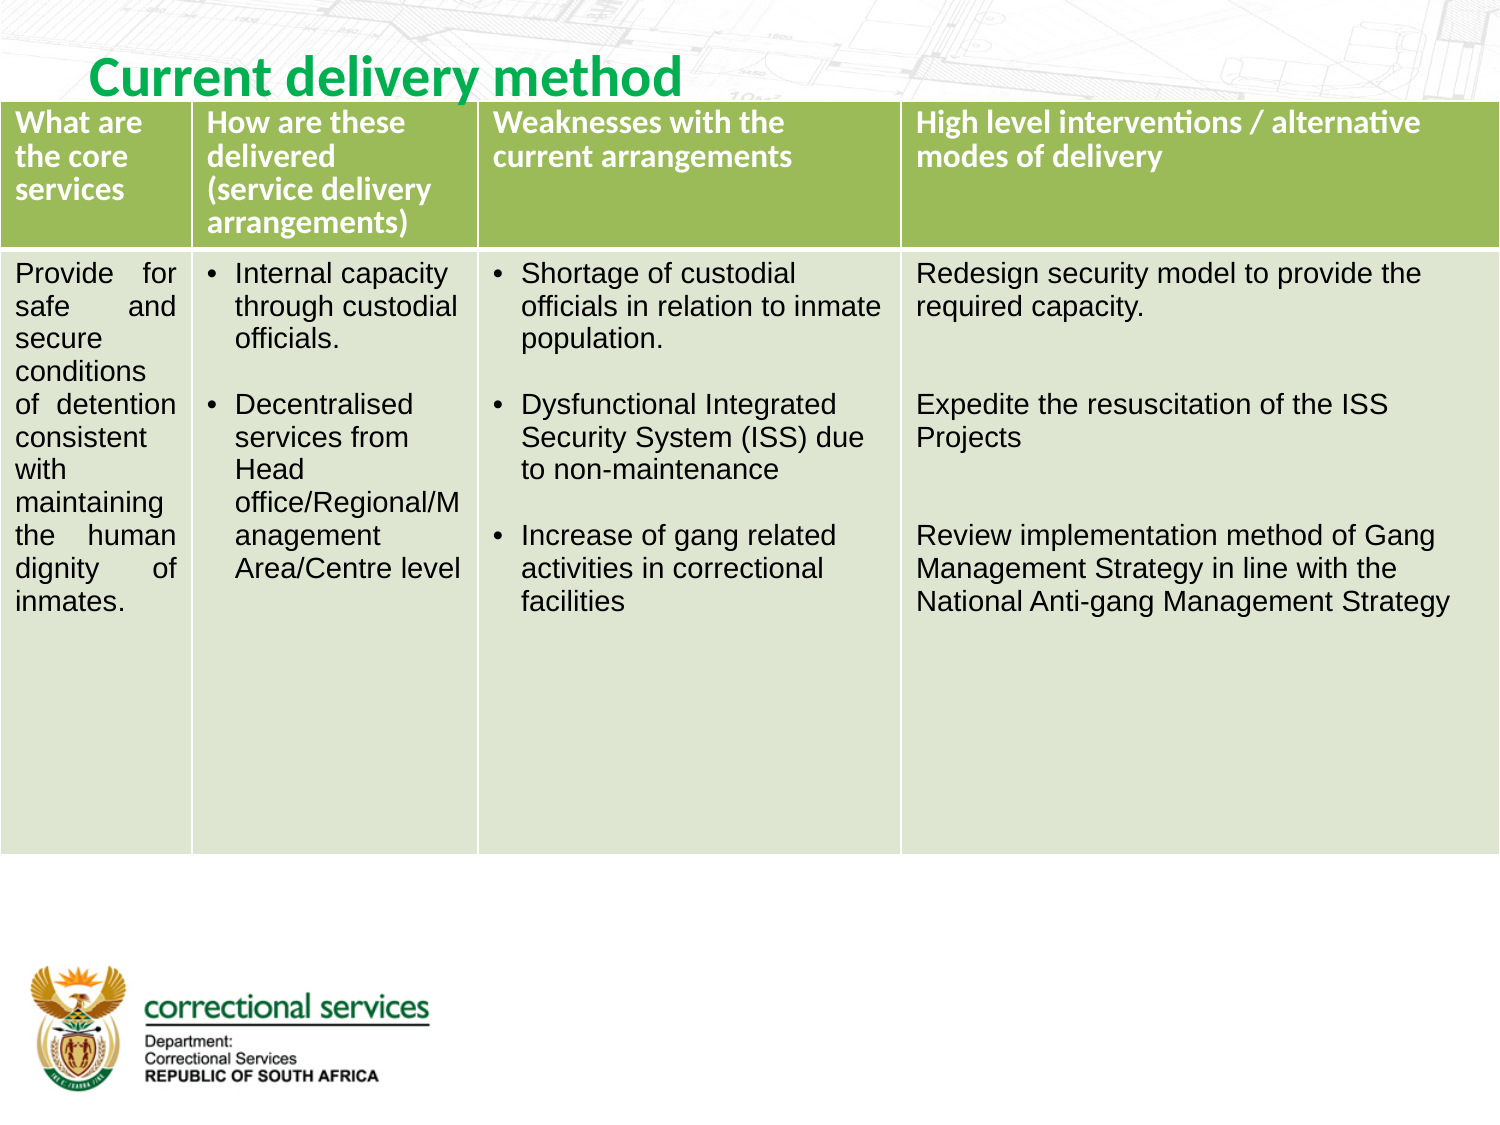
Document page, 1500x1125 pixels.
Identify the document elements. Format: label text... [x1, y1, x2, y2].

table_header What are the core services [1, 102, 191, 247]
picture [0, 0, 1500, 100]
table_cell Provide for safe and secure conditions of detention consistent with maintaining the human dignity of inmates. [1, 252, 191, 854]
table_cell Redesign security model to provide the required capacity. Expedite the resuscitation of the ISS Projects Review implementation method of Gang Management Strategy in line with the National Anti-gang Management Strategy [902, 252, 1499, 854]
text_box Current delivery method [74, 30, 1425, 116]
table_header High level interventions / alternative modes of delivery [902, 102, 1499, 247]
picture [0, 936, 481, 1125]
table_cell Shortage of custodial officials in relation to inmate population. Dysfunctional Integrated Security System (ISS) due to non-maintenance Increase of gang related activities in correctional facilities [479, 252, 900, 854]
table_header Weaknesses with the current arrangements [479, 116, 900, 247]
table_header How are these delivered (service delivery arrangements) [193, 116, 477, 247]
table_cell Internal capacity through custodial officials. Decentralised services from Head office/Regional/Management Area/Centre level [193, 252, 477, 854]
